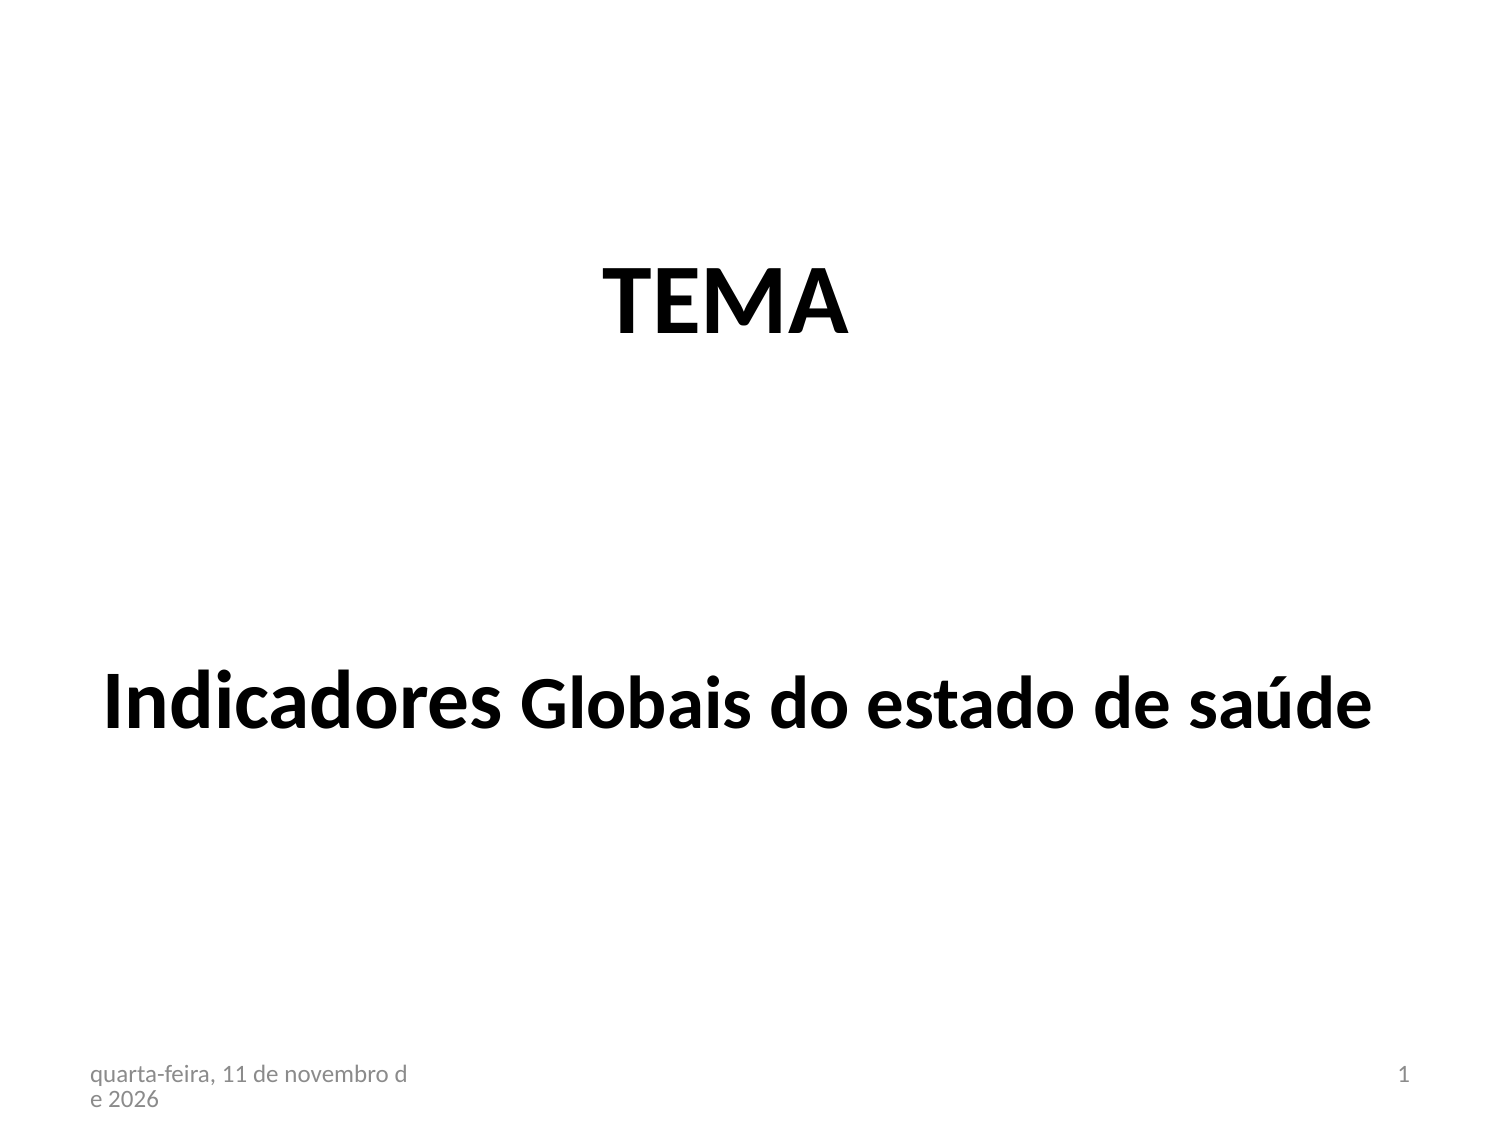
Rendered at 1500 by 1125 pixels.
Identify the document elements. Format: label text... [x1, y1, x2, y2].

title TEMA [88, 172, 1364, 414]
subtitle Indicadores Globais do estado de saúde [64, 637, 1412, 925]
slide_number 1 [1074, 1042, 1425, 1103]
slide_number terça-feira, 27 de Março de 2012 [75, 1042, 425, 1103]
